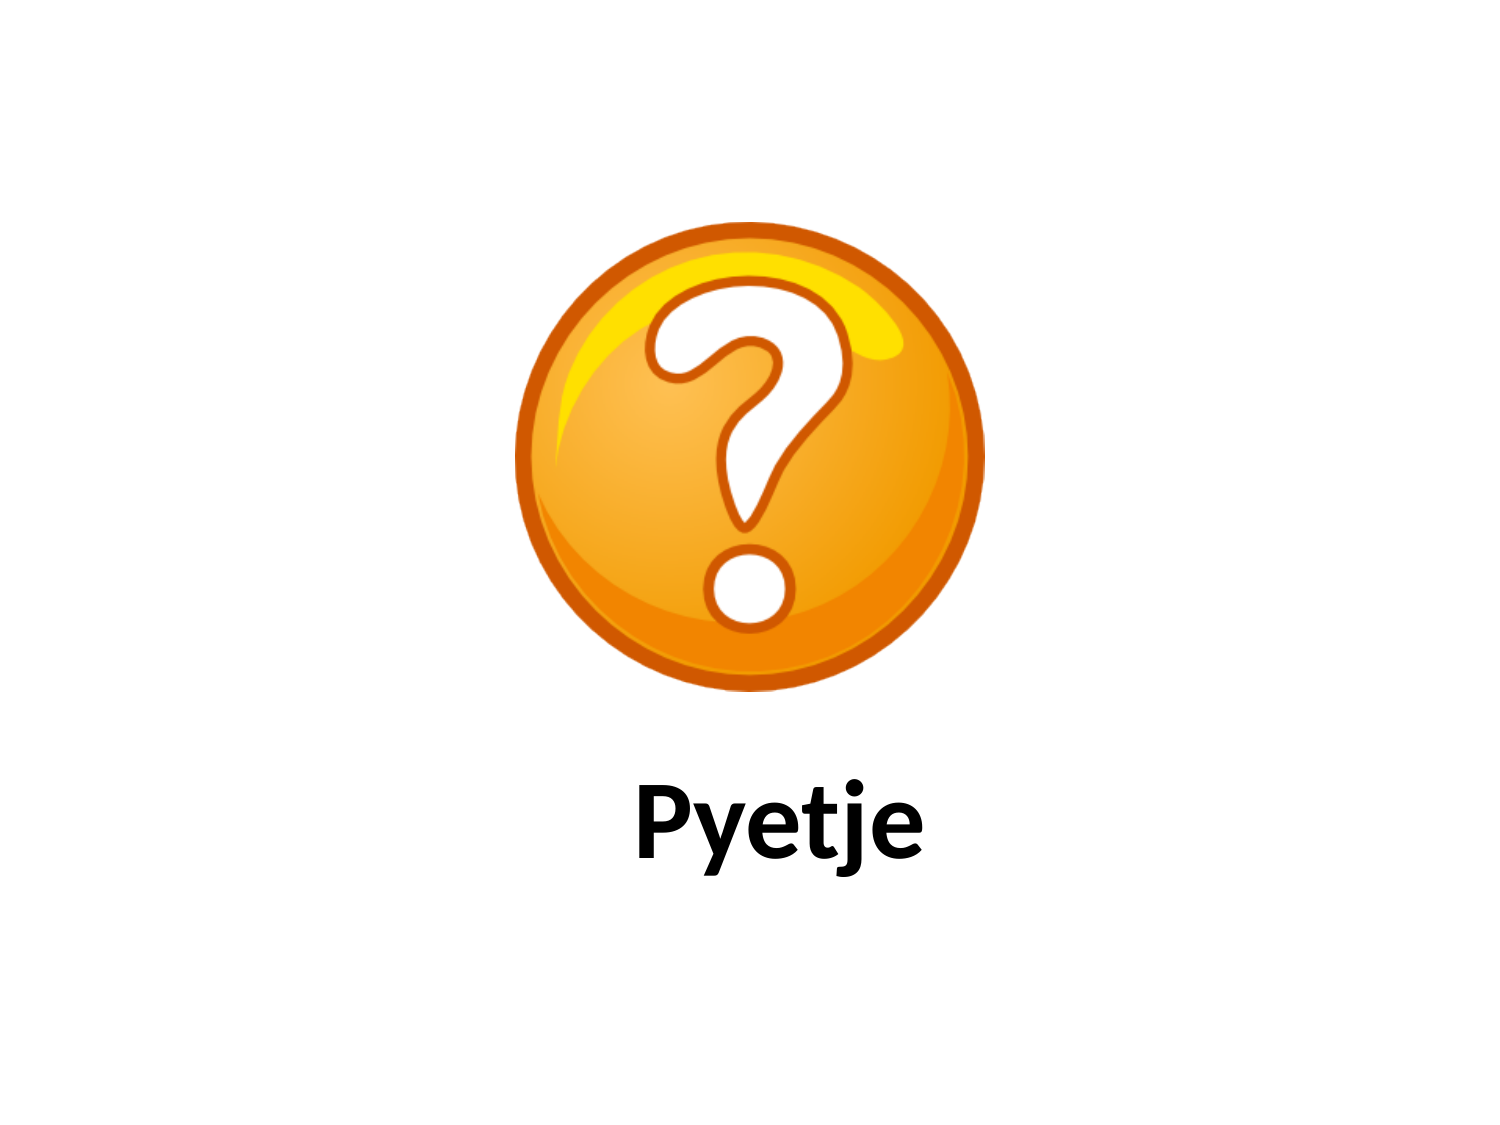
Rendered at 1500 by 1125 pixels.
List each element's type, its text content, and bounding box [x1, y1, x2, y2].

picture [515, 222, 985, 692]
text_box Pyetje [618, 738, 942, 888]
